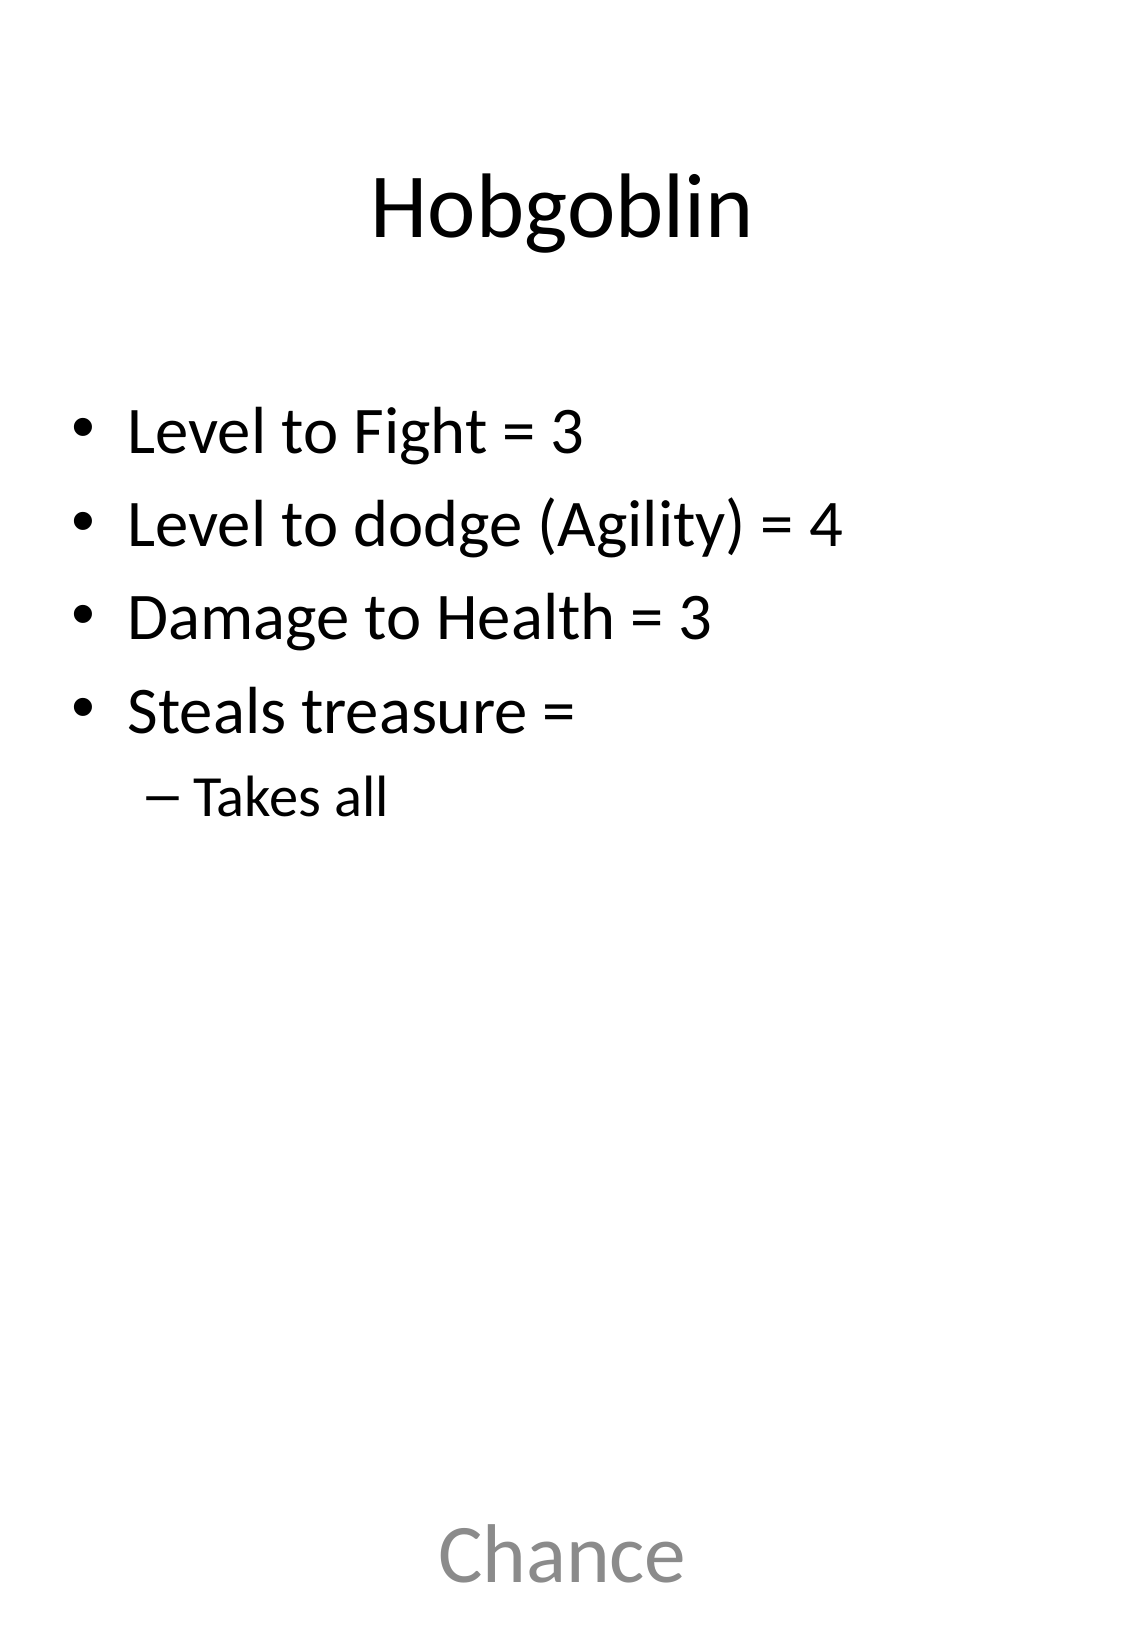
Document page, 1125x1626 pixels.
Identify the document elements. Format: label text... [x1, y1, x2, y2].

footer Chance [384, 1506, 741, 1593]
title Hobgoblin [56, 65, 1069, 336]
list Level to Fight = 3 Level to dodge (Agility) = 4 Damage to Health = 3 Steals treasure = Takes all [56, 379, 1069, 1452]
